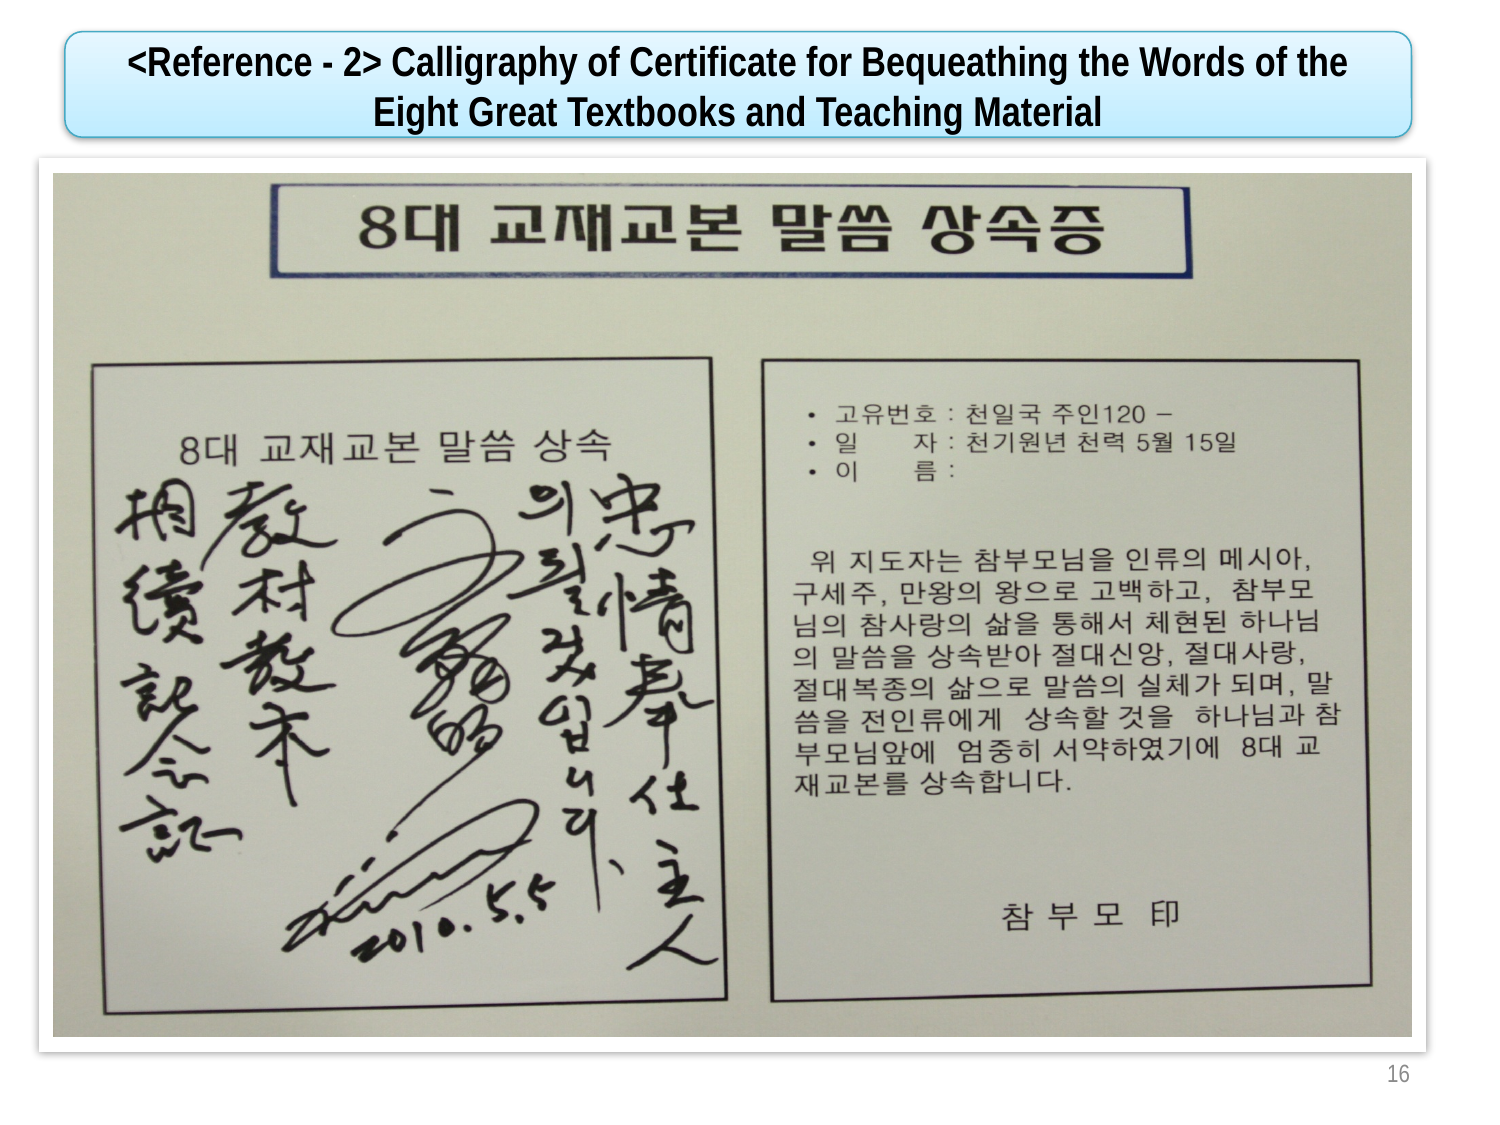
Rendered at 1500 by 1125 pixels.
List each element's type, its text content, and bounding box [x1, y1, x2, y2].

text_box <Reference - 2> Calligraphy of Certificate for Bequeathing the Words of the Eight Great Textbooks and Teaching Material [64, 30, 1413, 139]
slide_number 16 [1074, 1059, 1425, 1103]
picture [52, 172, 1412, 1038]
